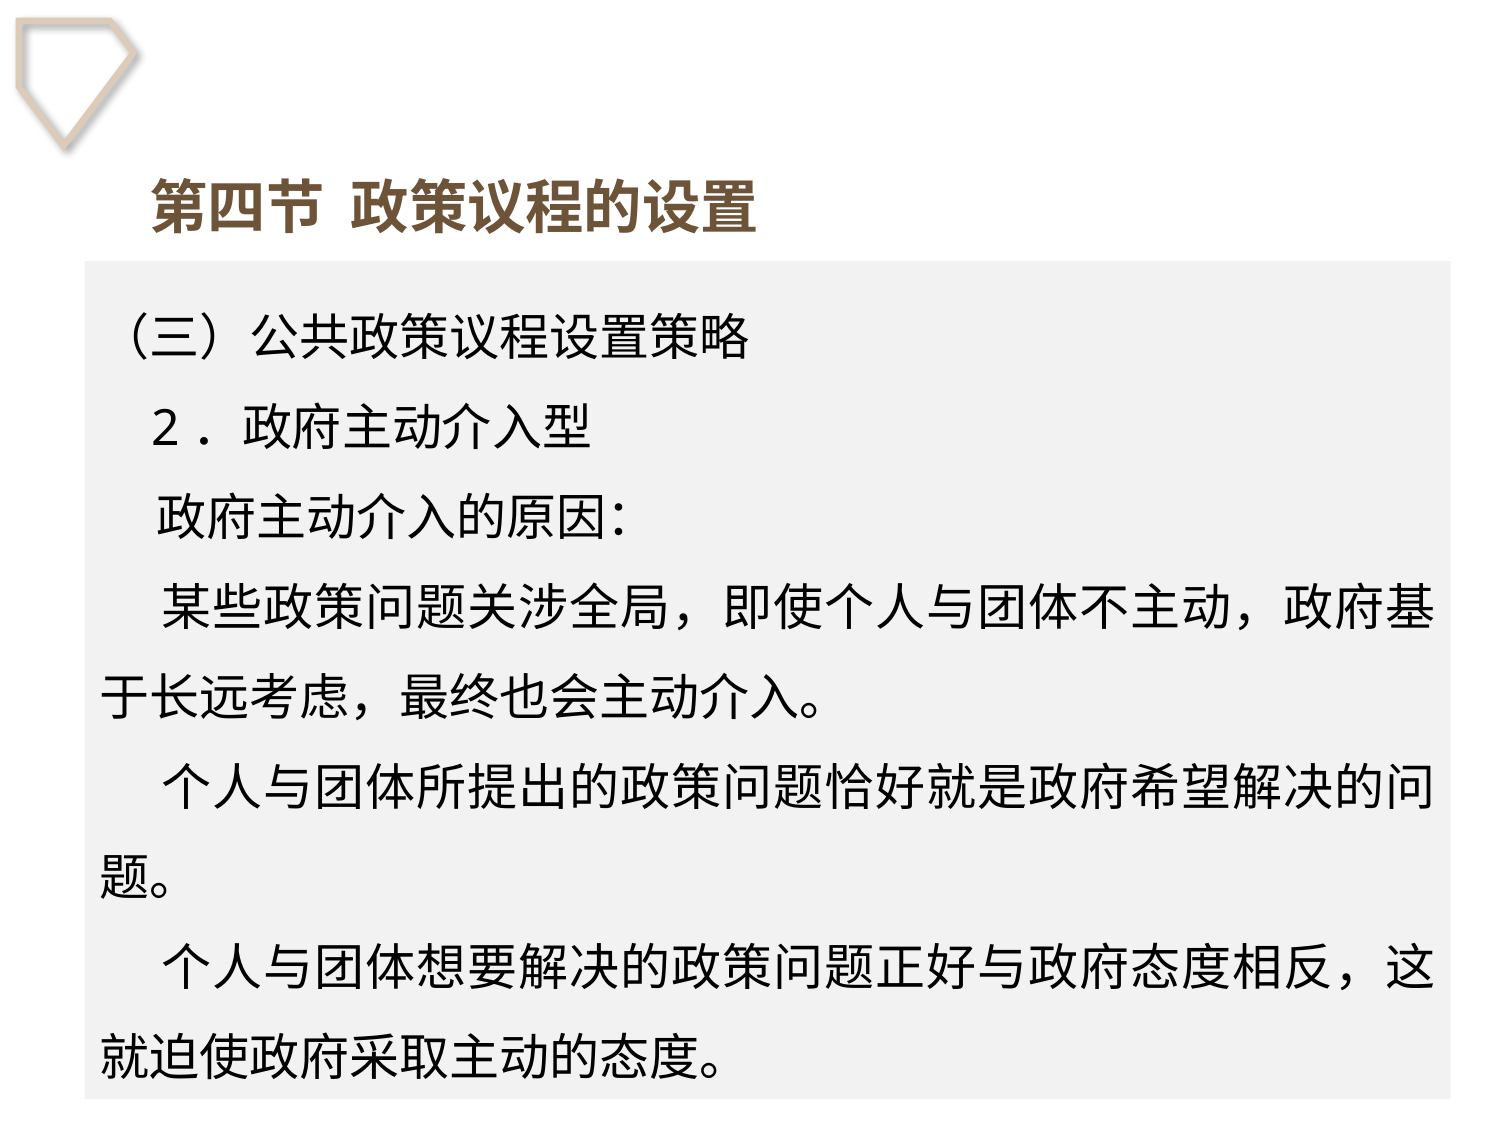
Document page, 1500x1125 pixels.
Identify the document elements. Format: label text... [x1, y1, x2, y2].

text_box （三）公共政策议程设置策略 2．政府主动介入型 政府主动介入的原因： 某些政策问题关涉全局，即使个人与团体不主动，政府基于长远考虑，最终也会主动介入。 个人与团体所提出的政策问题恰好就是政府希望解决的问题。 个人与团体想要解决的政策问题正好与政府态度相反，这就迫使政府采取主动的态度。 [84, 260, 1452, 1100]
text_box 第四节 政策议程的设置 [134, 162, 954, 248]
